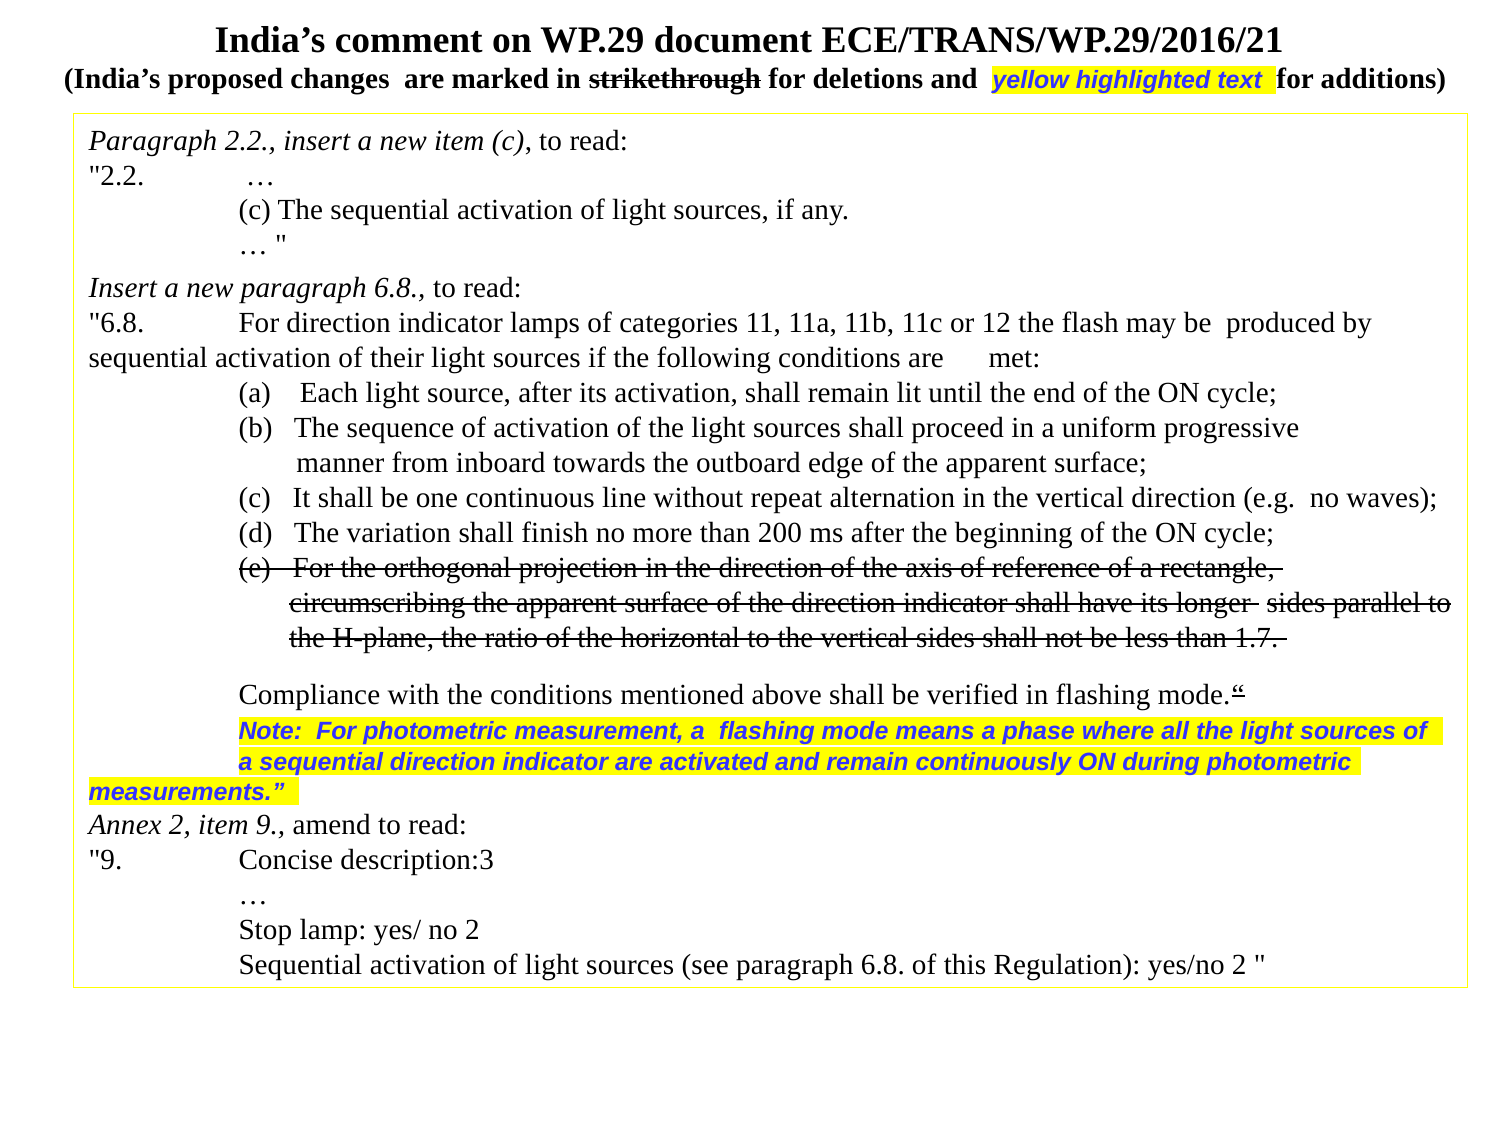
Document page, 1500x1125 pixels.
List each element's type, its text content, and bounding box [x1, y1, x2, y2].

text_box Paragraph 2.2., insert a new item (c), to read: "2.2. … (c) The sequential activation of light sources, if any. … " Insert a new paragraph 6.8., to read: "6.8. For direction indicator lamps of categories 11, 11a, 11b, 11c or 12 the flash may be produced by sequential activation of their light sources if the following conditions are met: (a) Each light source, after its activation, shall remain lit until the end of the ON cycle; (b) The sequence of activation of the light sources shall proceed in a uniform progressive manner from inboard towards the outboard edge of the apparent surface; (c) It shall be one continuous line without repeat alternation in the vertical direction (e.g. no waves); (d) The variation shall finish no more than 200 ms after the beginning of the ON cycle; (e) For the orthogonal projection in the direction of the axis of reference of a rectangle, circumscribing the apparent surface of the direction indicator shall have its longer sides parallel to the H-plane, the ratio of the horizontal to the vertical sides shall not be less than 1.7. Compliance with the conditions mentioned above shall be verified in flashing mode.“ Note: For photometric measurement, a flashing mode means a phase where all the light sources of a sequential direction indicator are activated and remain continuously ON during photometric measurements.” Annex 2, item 9., amend to read: "9. Concise description:3 … Stop lamp: yes/ no 2 Sequential activation of light sources (see paragraph 6.8. of this Regulation): yes/no 2 " [73, 113, 1468, 988]
text_box India’s comment on WP.29 document ECE/TRANS/WP.29/2016/21 (India’s proposed changes are marked in strikethrough for deletions and yellow highlighted text for additions) [17, 7, 1500, 129]
